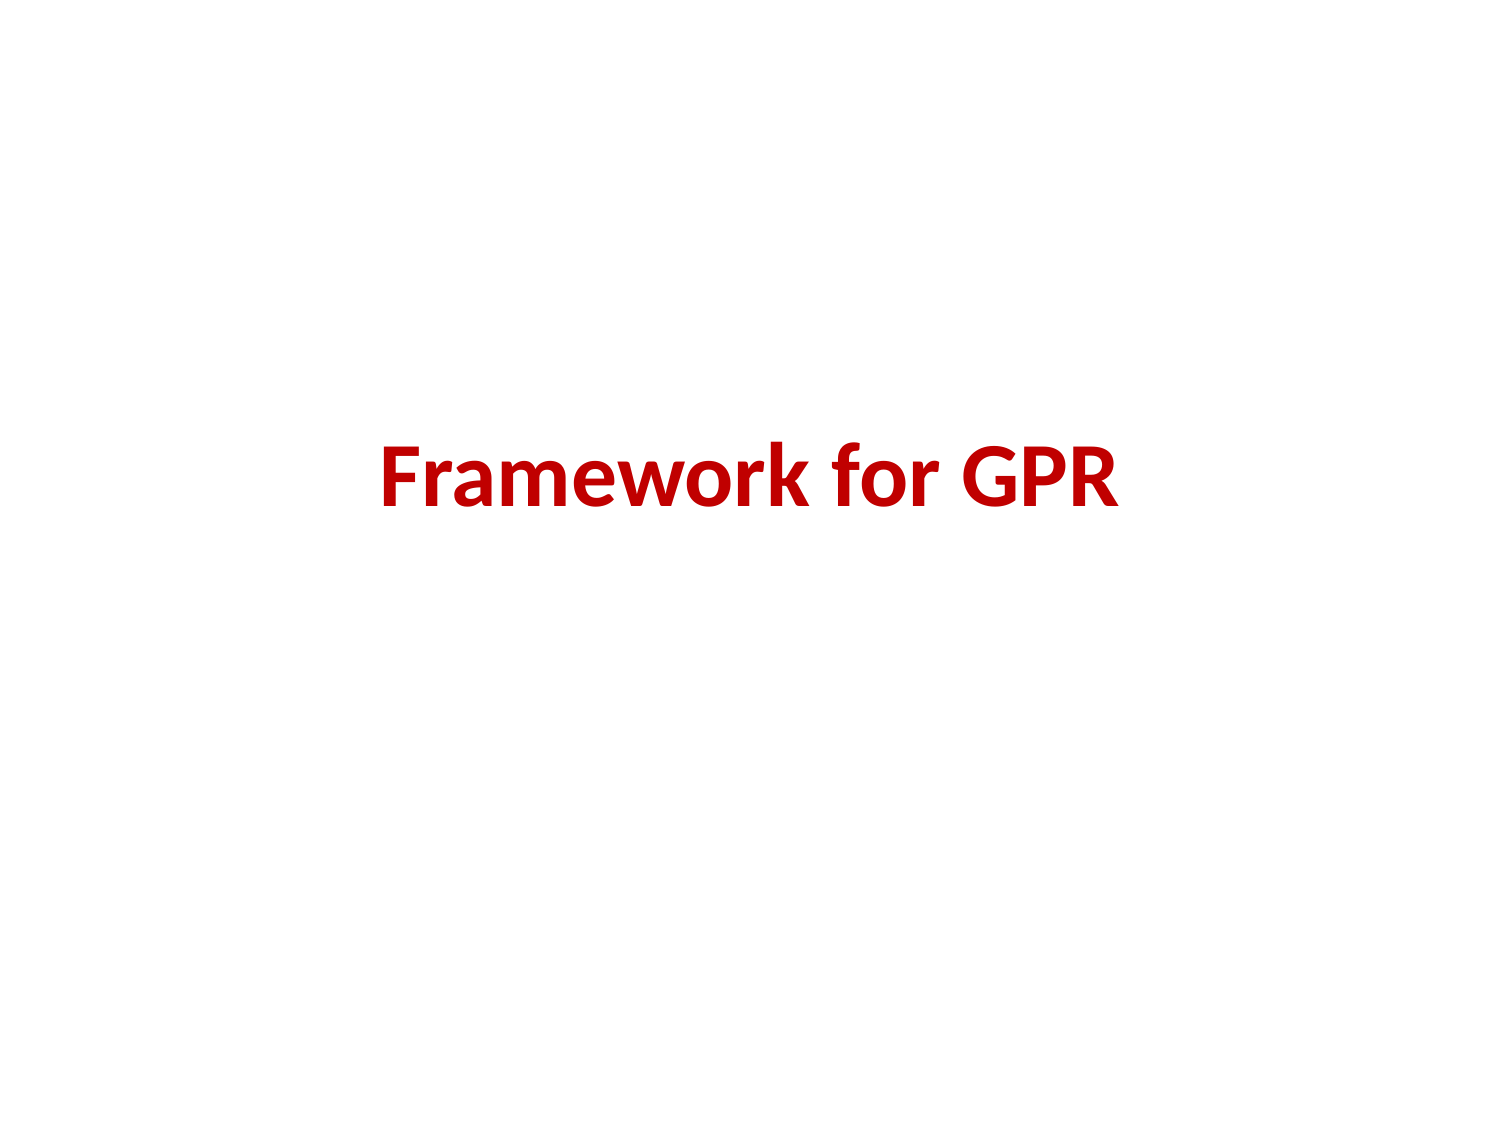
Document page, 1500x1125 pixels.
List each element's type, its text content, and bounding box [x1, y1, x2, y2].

title Framework for GPR [112, 349, 1388, 591]
